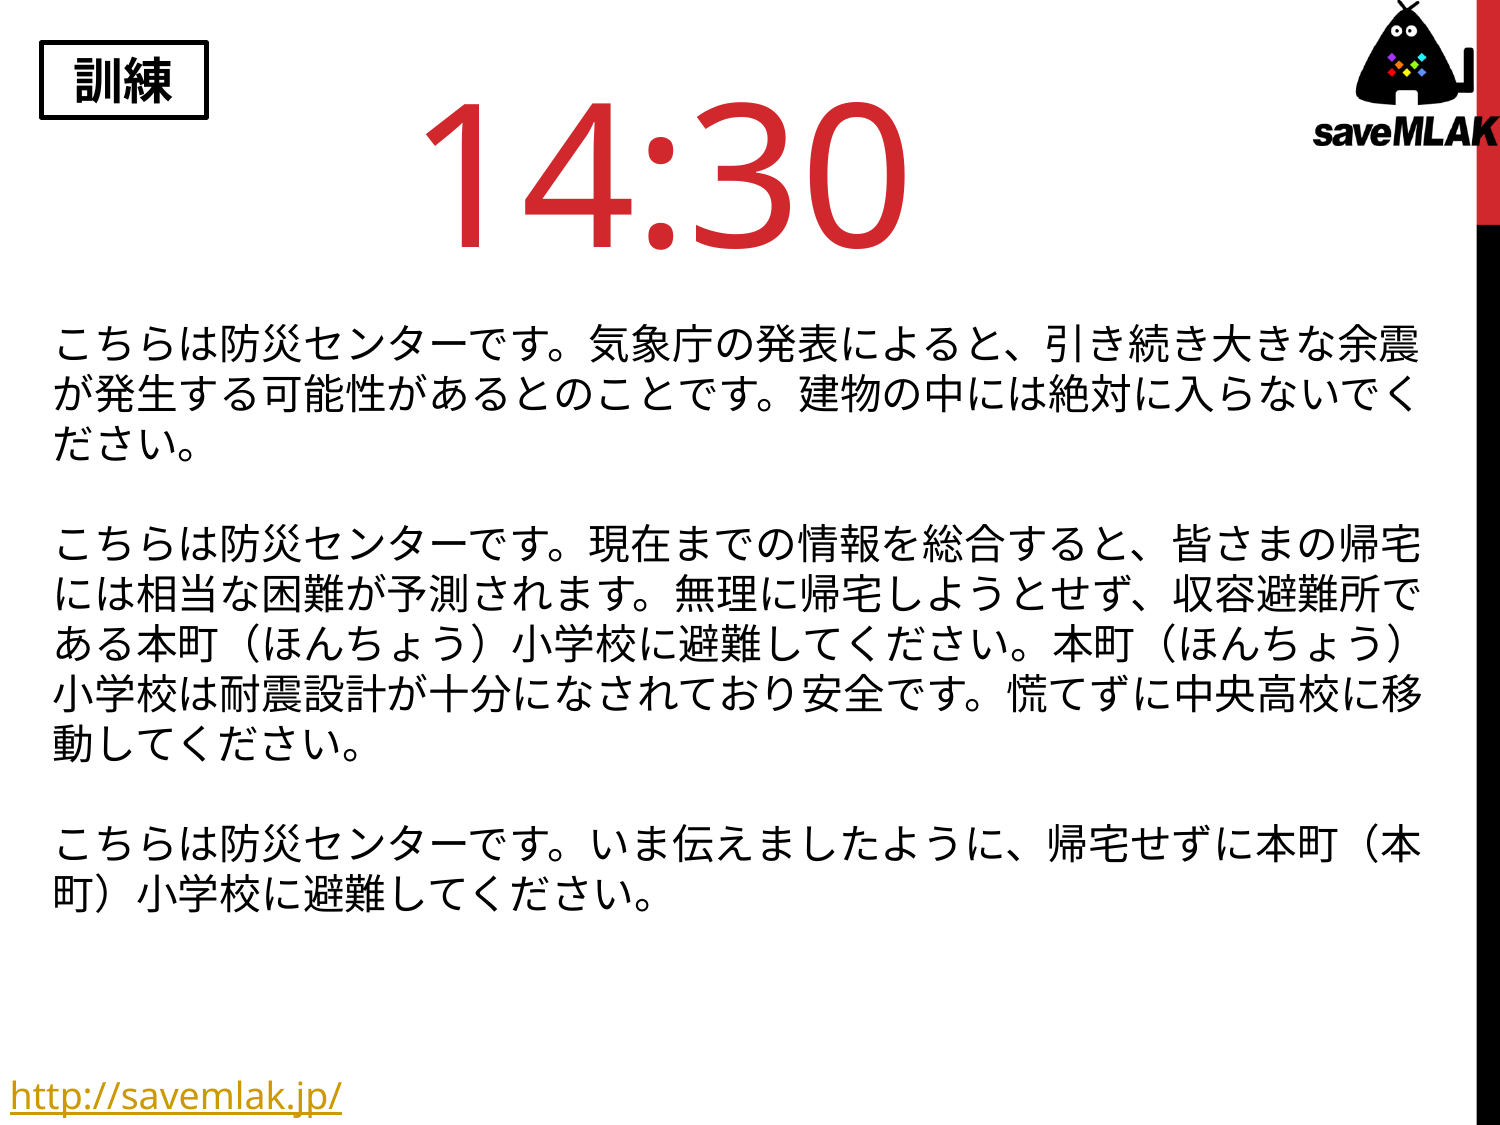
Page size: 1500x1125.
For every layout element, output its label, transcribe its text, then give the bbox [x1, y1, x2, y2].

text_box こちらは防災センターです。気象庁の発表によると、引き続き大きな余震が発生する可能性があるとのことです。建物の中には絶対に入らないでください。 こちらは防災センターです。現在までの情報を総合すると、皆さまの帰宅には相当な困難が予測されます。無理に帰宅しようとせず、収容避難所である本町（ほんちょう）小学校に避難してください。本町（ほんちょう）小学校は耐震設計が十分になされており安全です。慌てずに中央高校に移動してください。 こちらは防災センターです。いま伝えましたように、帰宅せずに本町（本町）小学校に避難してください。 [28, 310, 1453, 926]
text_box http://savemlak.jp/ [0, 1064, 358, 1125]
text_box 14:30 [42, 40, 1281, 114]
picture [1313, 0, 1500, 146]
text_box 訓練 [41, 42, 207, 118]
